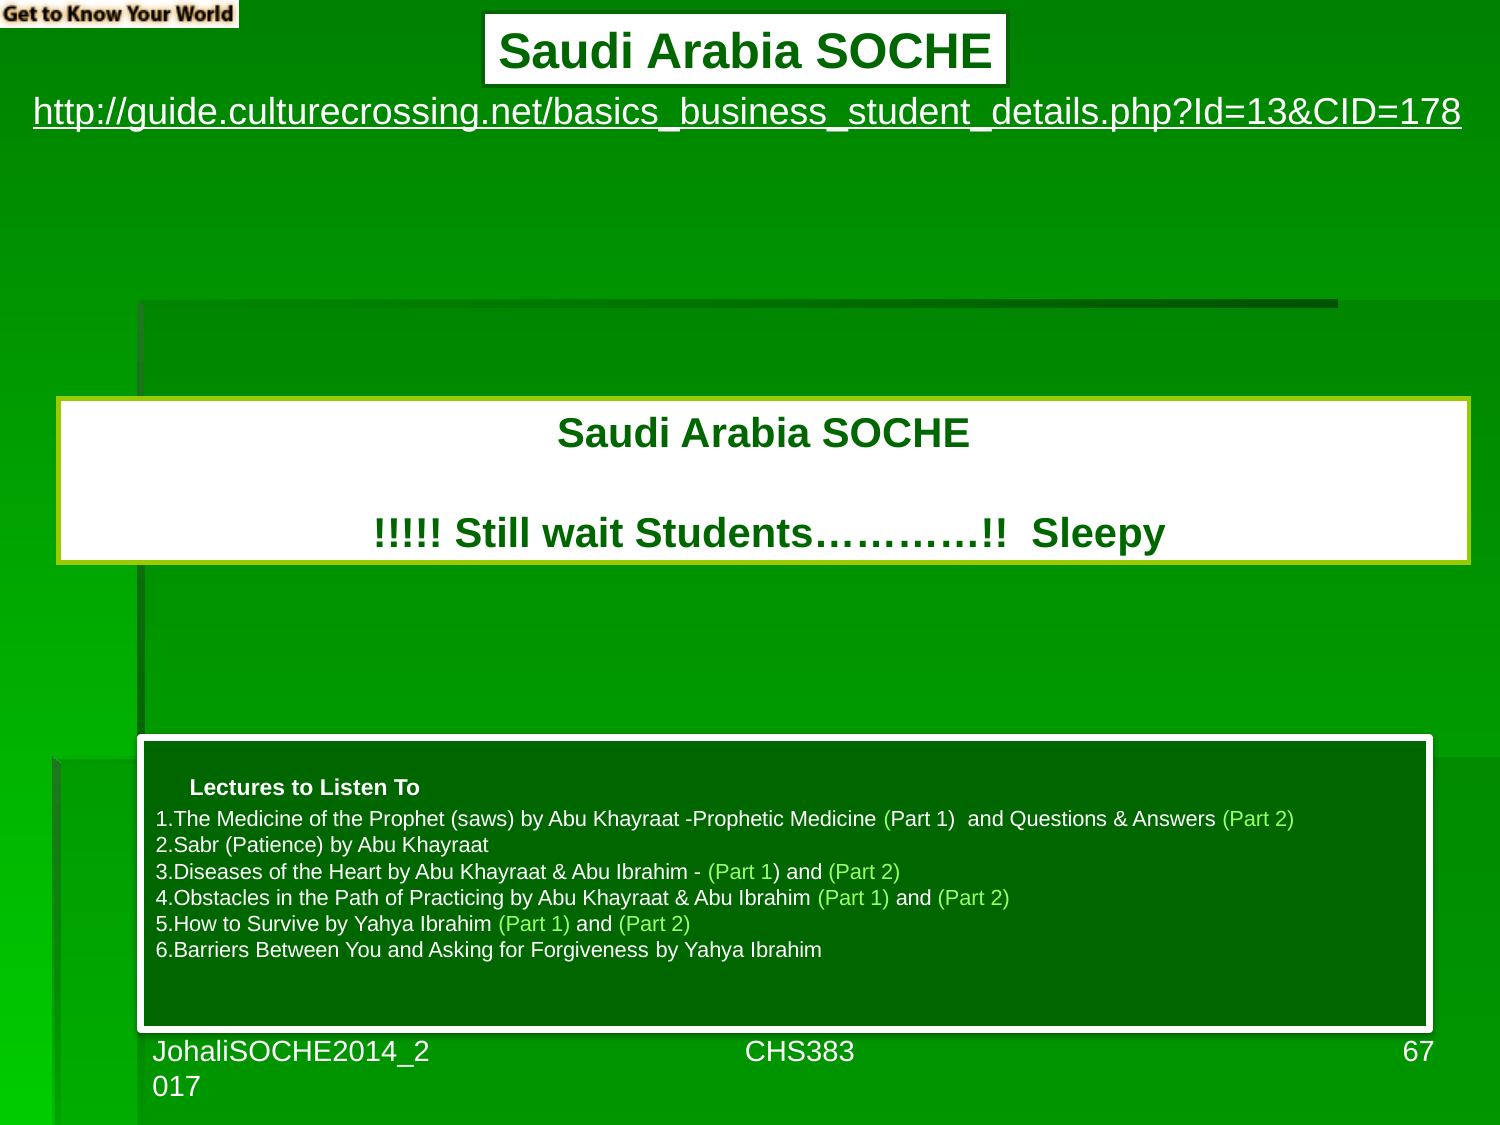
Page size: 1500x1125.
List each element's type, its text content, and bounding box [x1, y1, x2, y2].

slide_number JohaliSOCHE2014_2017 [137, 1040, 450, 1103]
footer CHS383 [562, 1041, 1038, 1103]
title Saudi Arabia SOCHE Still wait Students…………!! Sleepy !!!!! [56, 396, 1471, 565]
picture [0, 0, 240, 29]
text_box http://guide.culturecrossing.net/basics_business_student_details.php?Id=13&CID=178 [0, 79, 1477, 140]
text_box Saudi Arabia SOCHE [481, 10, 1010, 79]
text_box Lectures to Listen To The Medicine of the Prophet (saws) by Abu Khayraat -Prophetic Medicine (Part 1) and Questions & Answers (Part 2) Sabr (Patience) by Abu Khayraat Diseases of the Heart by Abu Khayraat & Abu Ibrahim - (Part 1) and (Part 2) Obstacles in the Path of Practicing by Abu Khayraat & Abu Ibrahim (Part 1) and (Part 2) How to Survive by Yahya Ibrahim (Part 1) and (Part 2) Barriers Between You and Asking for Forgiveness by Yahya Ibrahim [137, 734, 1433, 1033]
slide_number 67 [1137, 1024, 1451, 1103]
